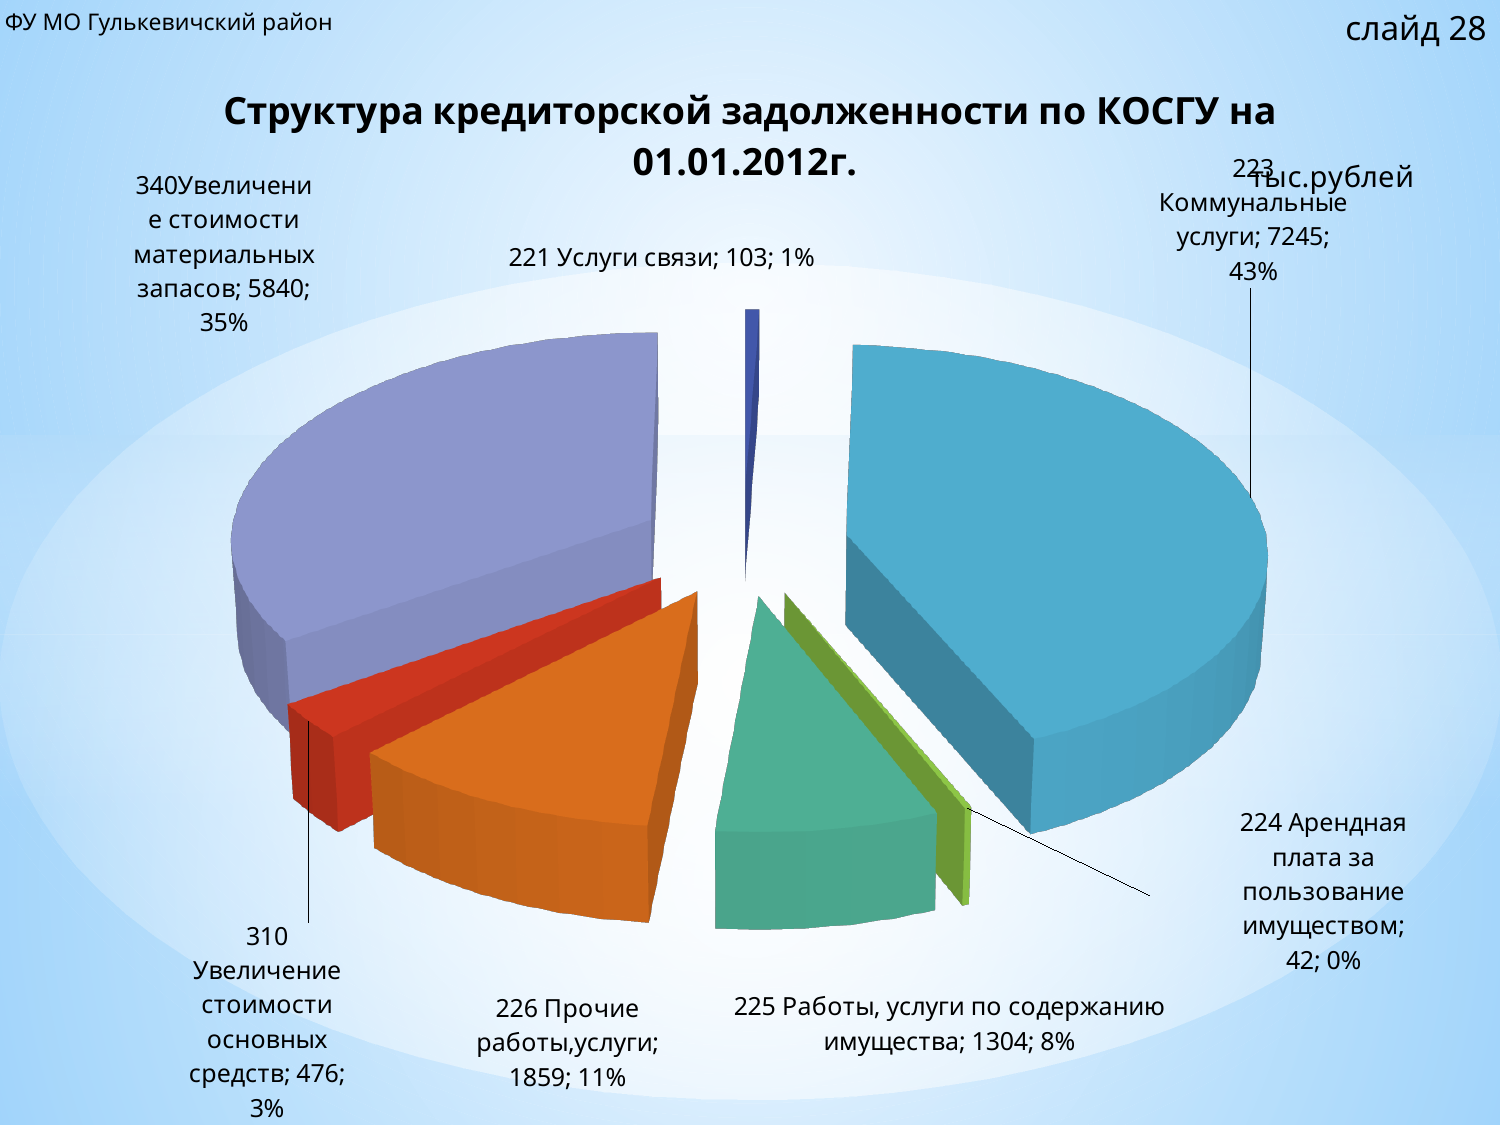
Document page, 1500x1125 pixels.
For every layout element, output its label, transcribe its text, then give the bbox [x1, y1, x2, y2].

text_box слайд 28 [1330, 0, 1500, 42]
text_box ФУ МО Гулькевичский район [0, 0, 348, 42]
chart [0, 42, 1500, 1125]
